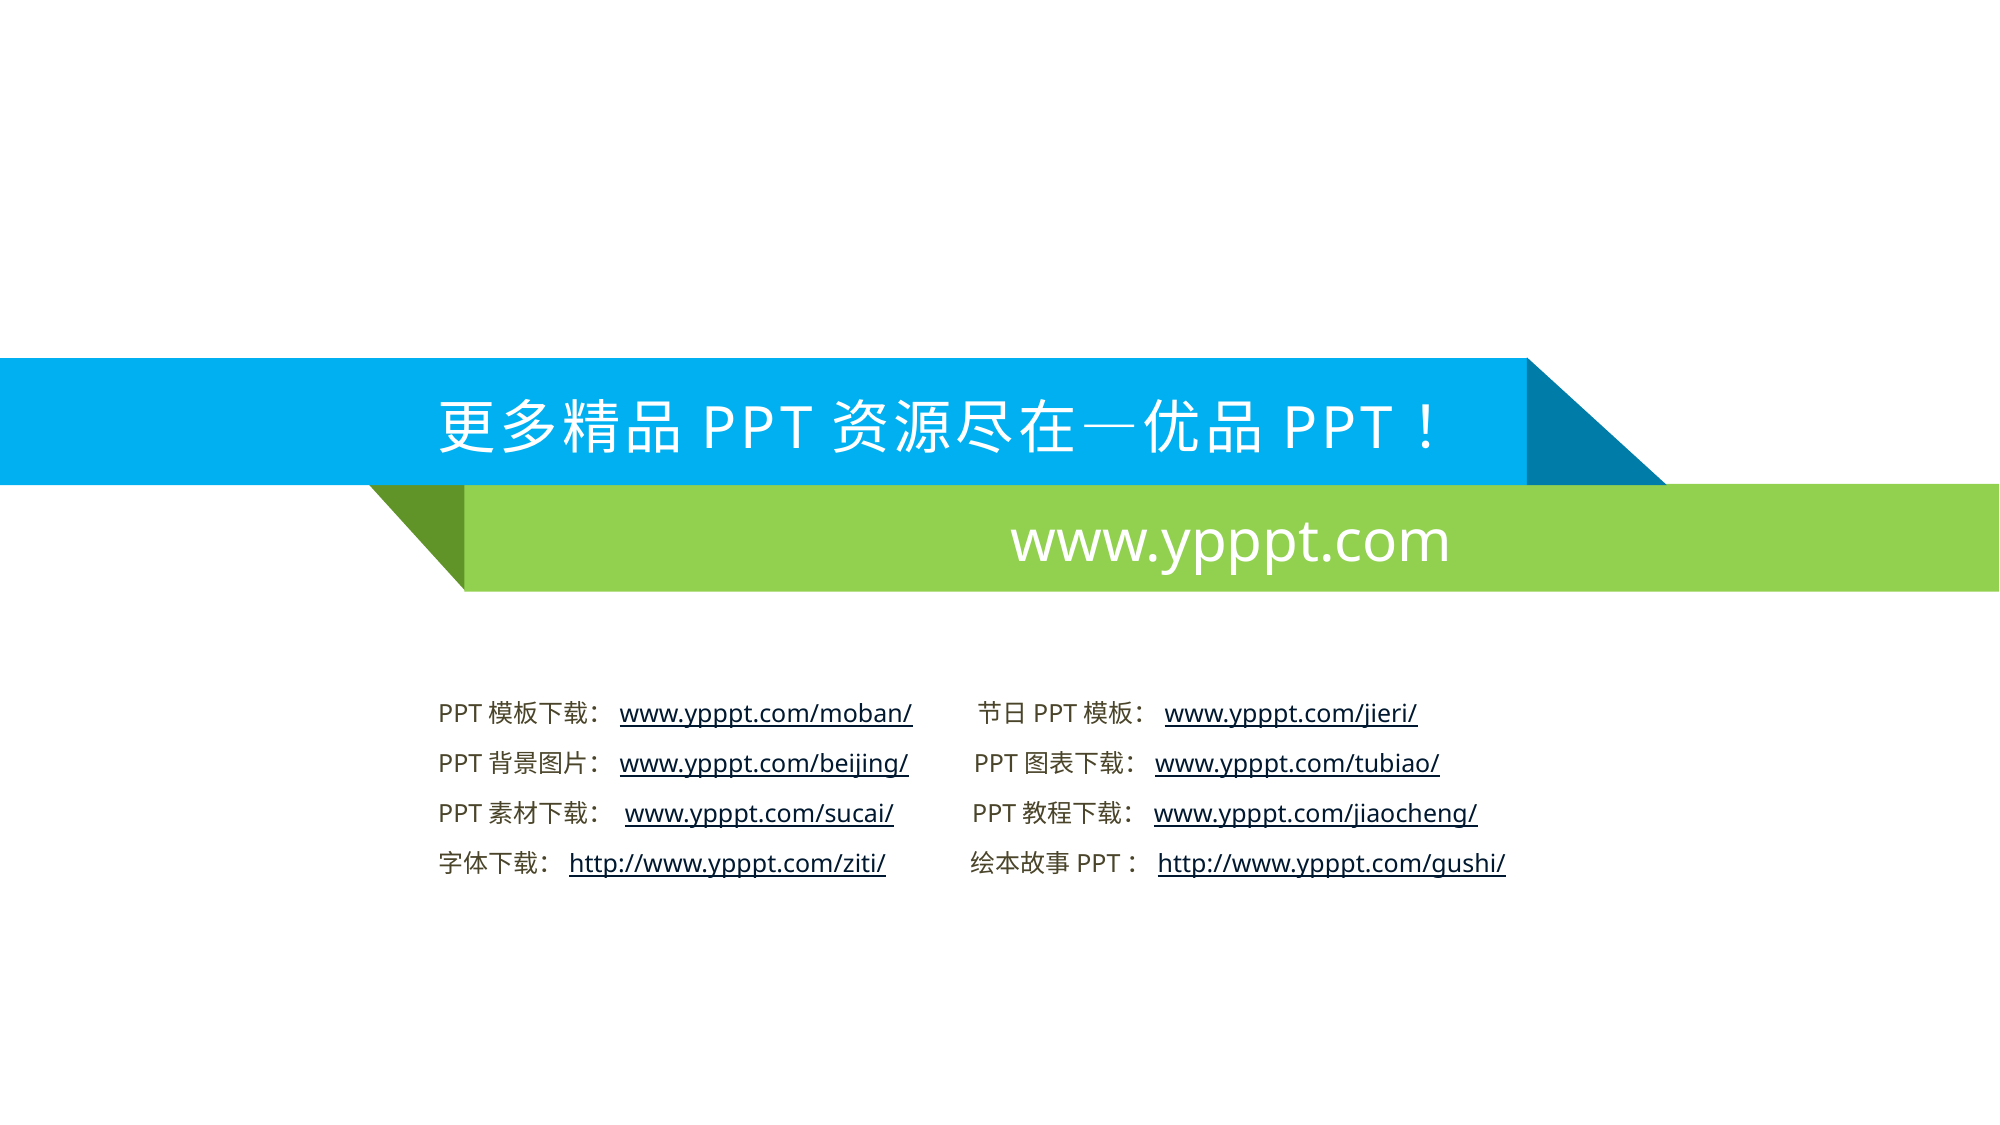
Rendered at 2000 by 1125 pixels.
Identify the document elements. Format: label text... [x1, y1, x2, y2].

text_box 更多精品PPT资源尽在—优品PPT！ [0, 357, 1525, 486]
text_box www.ypppt.com [463, 483, 2000, 593]
text_box [368, 486, 463, 590]
text_box [1525, 354, 1670, 487]
text_box PPT模板下载：www.ypppt.com/moban/ 节日PPT模板：www.ypppt.com/jieri/ PPT背景图片：www.ypppt.com/beijing/ PPT图表下载：www.ypppt.com/tubiao/ PPT素材下载： www.ypppt.com/sucai/ PPT教程下载：www.ypppt.com/jiaocheng/ 字体下载：http://www.ypppt.com/ziti/ 绘本故事PPT：http://www.ypppt.com/gushi/ [423, 643, 1556, 921]
